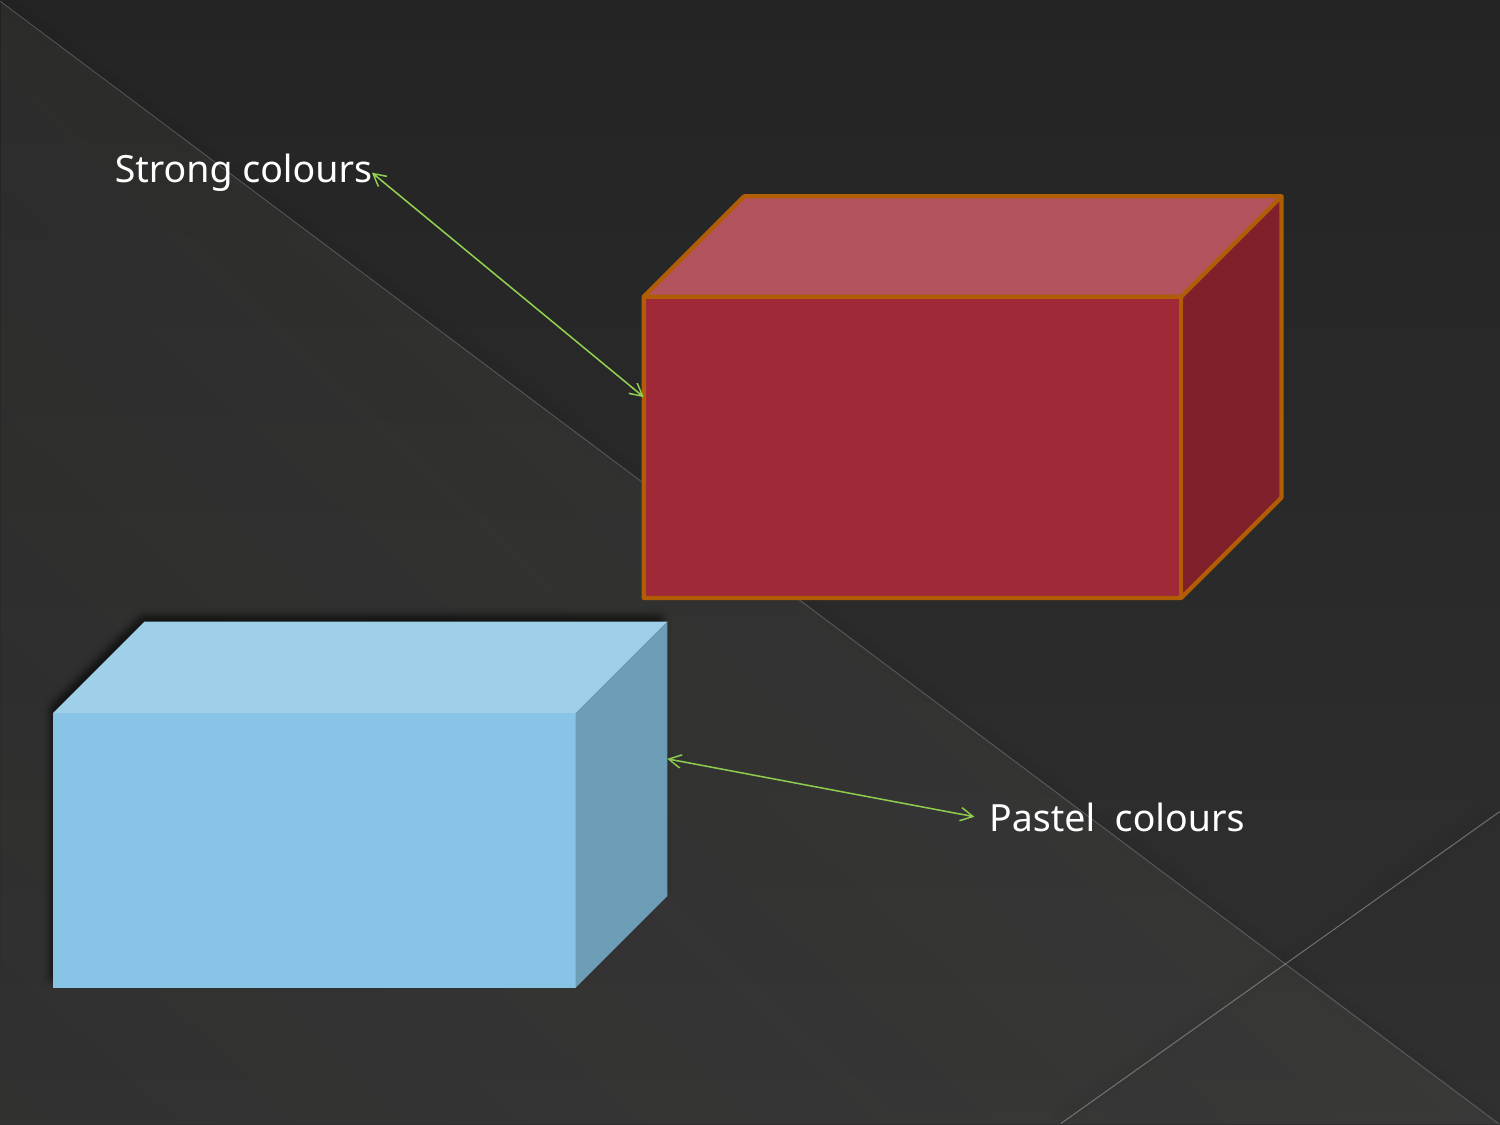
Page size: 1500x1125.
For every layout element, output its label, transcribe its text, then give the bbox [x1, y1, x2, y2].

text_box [667, 758, 975, 818]
text_box [641, 194, 1284, 601]
text_box Strong colours [100, 137, 473, 197]
text_box [53, 621, 668, 988]
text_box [371, 172, 913, 297]
text_box Pastel colours [974, 786, 1294, 847]
